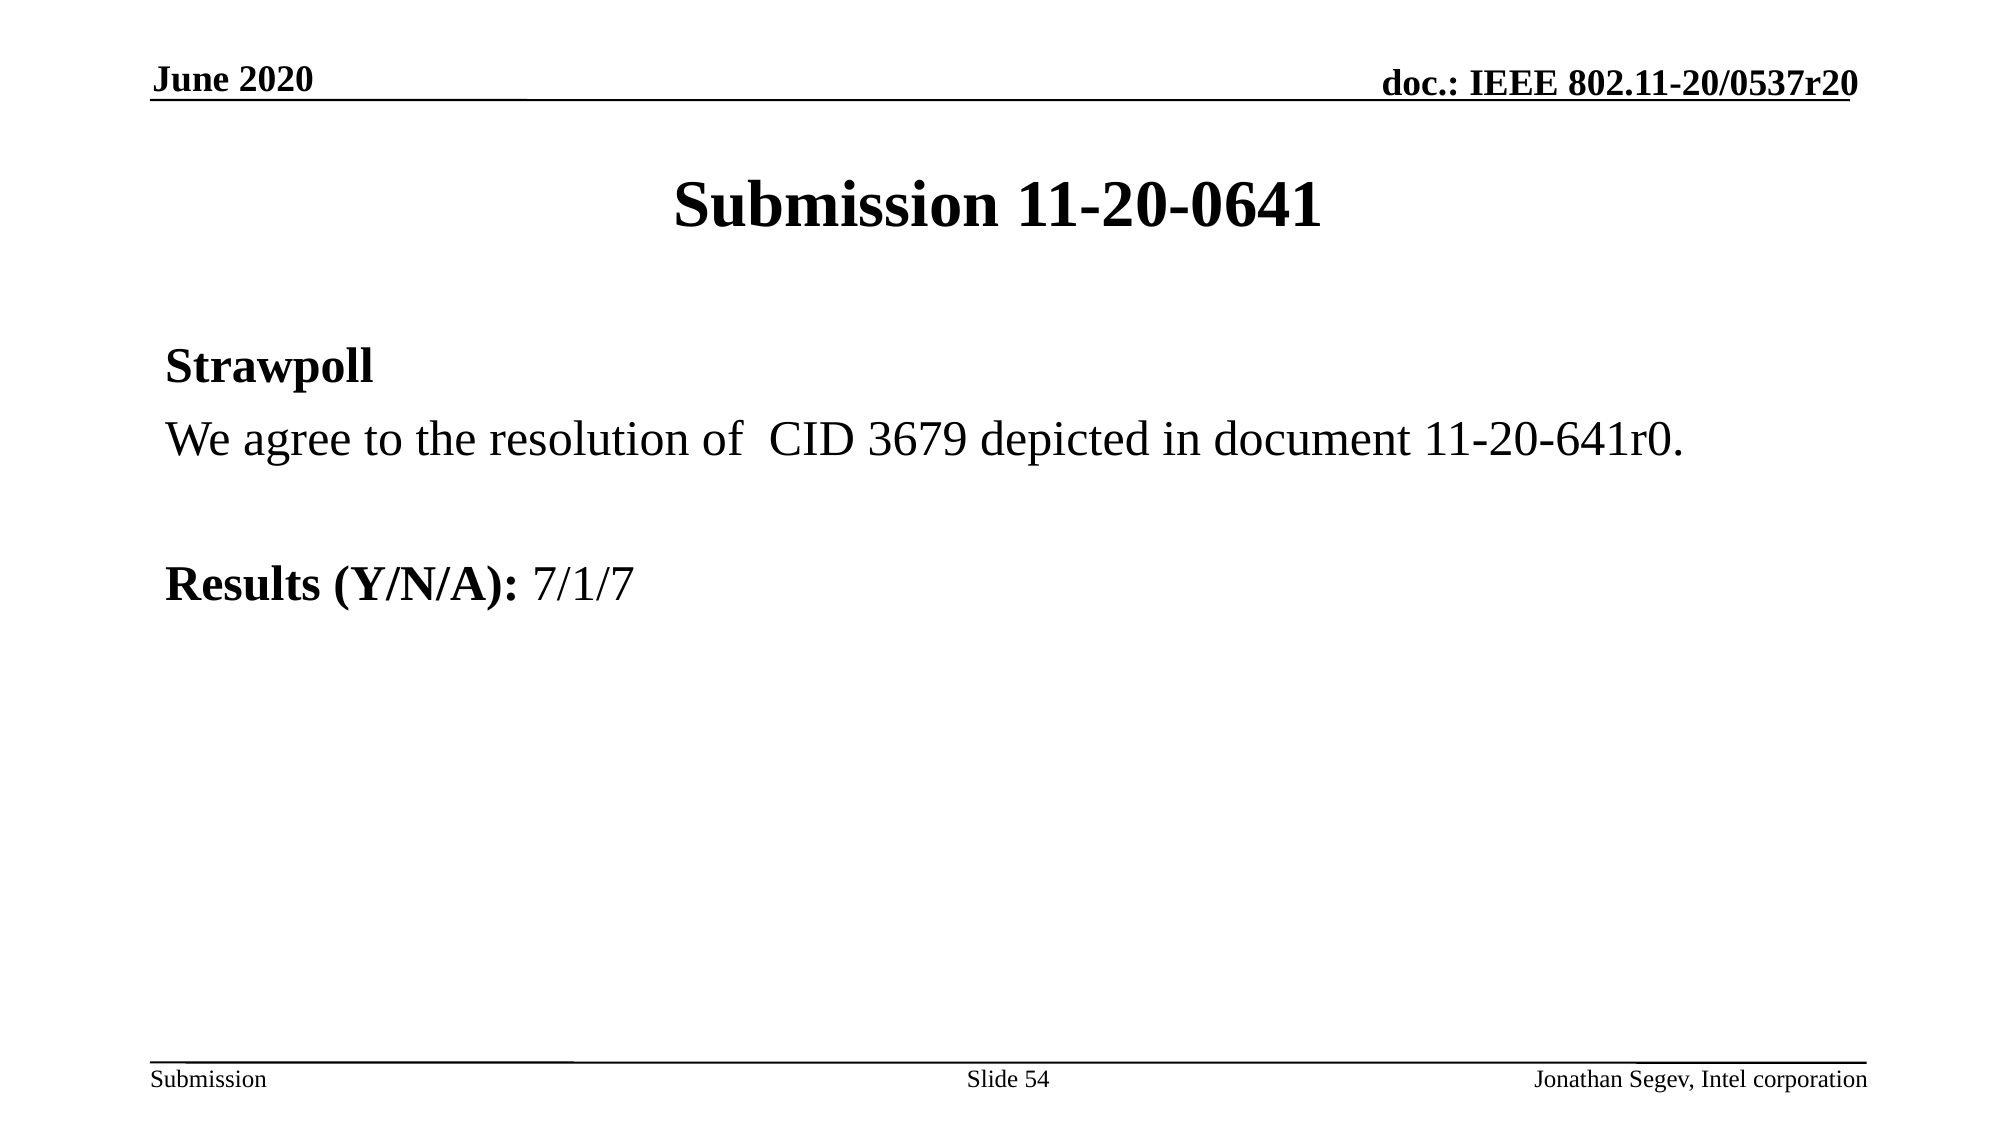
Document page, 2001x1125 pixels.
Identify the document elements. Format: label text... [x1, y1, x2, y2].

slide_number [152, 54, 563, 100]
slide_number Slide 54 [950, 1061, 1067, 1123]
title Submission 11-20-0641 [149, 112, 1850, 288]
footer Jonathan Segev, Intel corporation [1171, 1061, 1869, 1093]
list Strawpoll We agree to the resolution of CID 3679 depicted in document 11-20-641r0. Results (Y/N/A): 7/1/7 [149, 324, 1850, 1000]
